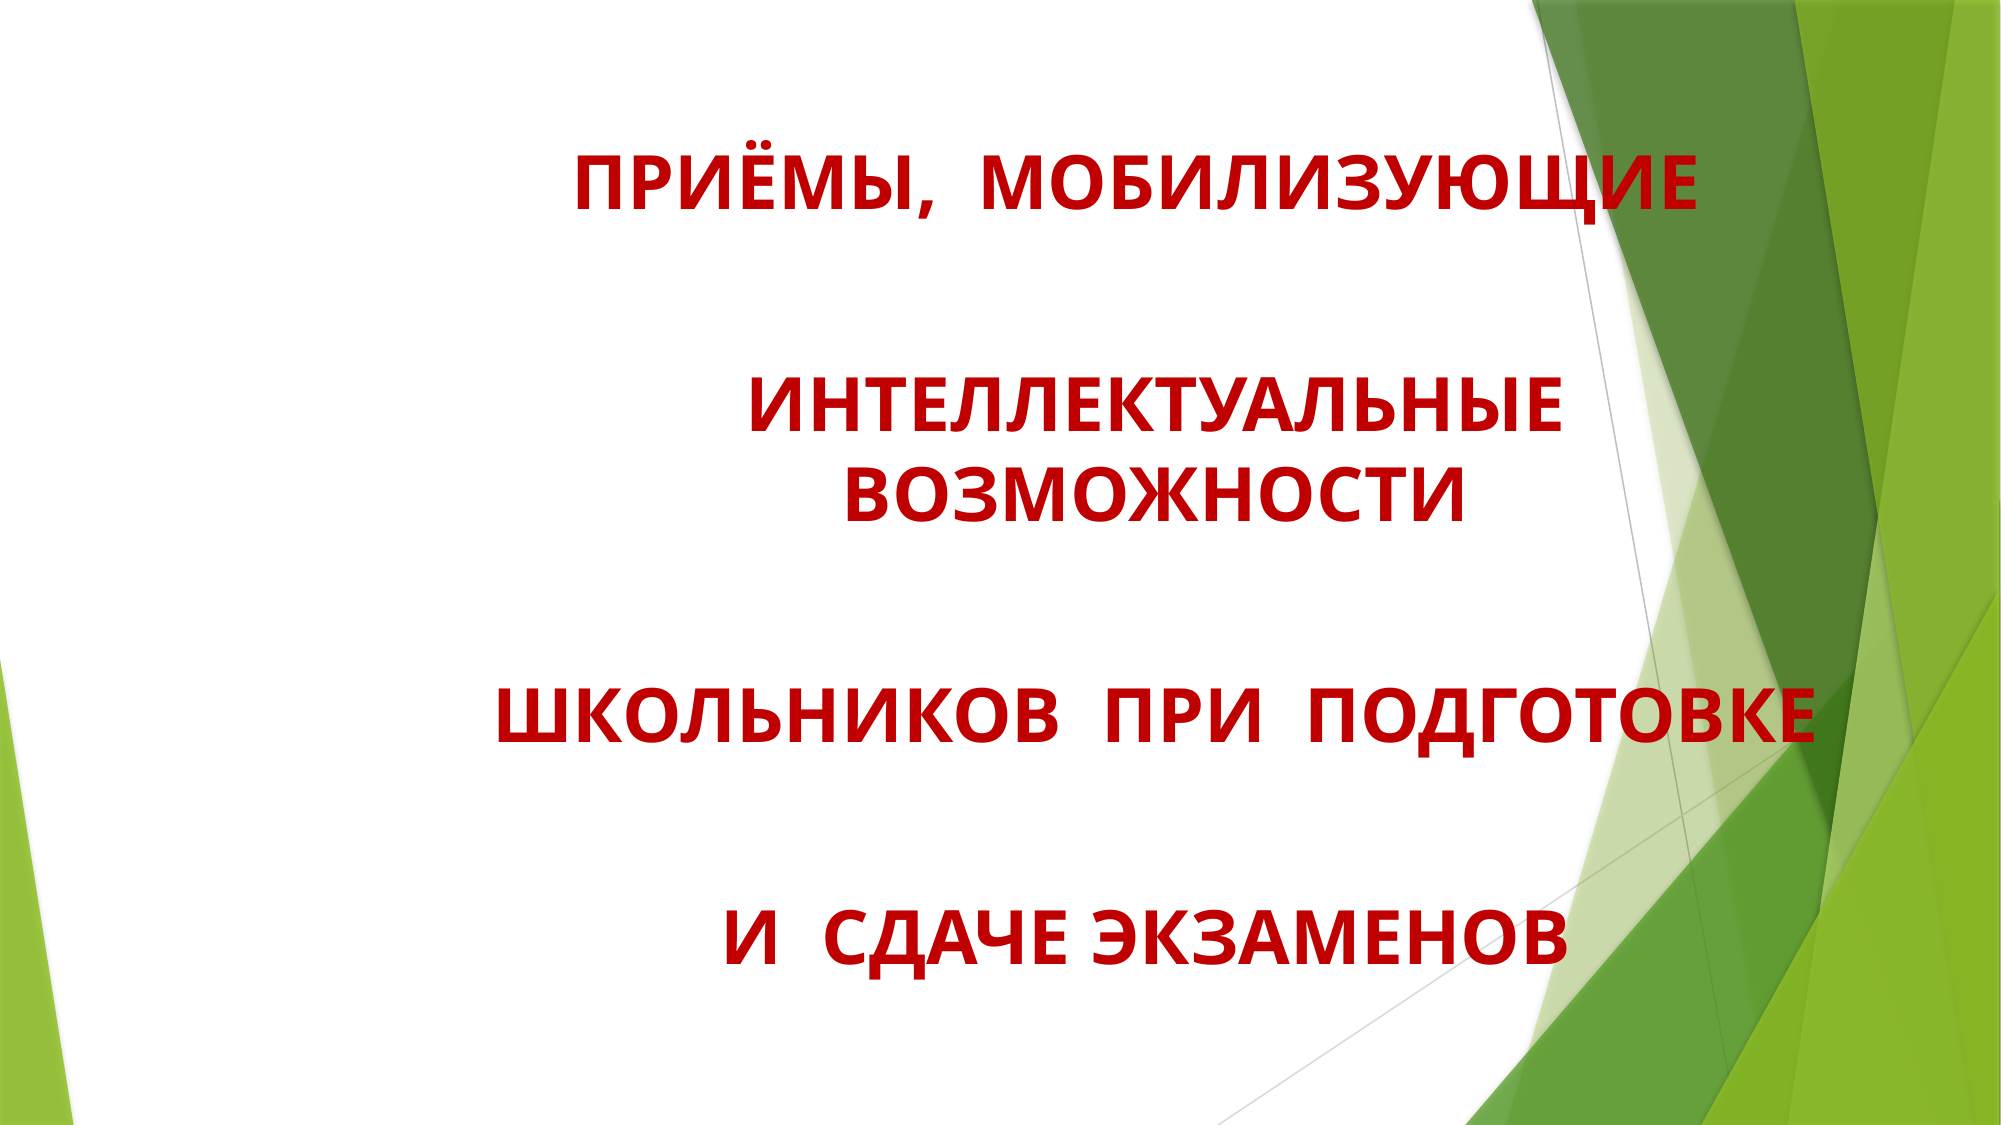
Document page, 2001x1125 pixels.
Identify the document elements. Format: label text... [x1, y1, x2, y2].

list ПРИЁМЫ, МОБИЛИЗУЮЩИЕ ИНТЕЛЛЕКТУАЛЬНЫЕ ВОЗМОЖНОСТИ ШКОЛЬНИКОВ ПРИ ПОДГОТОВКЕ И СДАЧЕ ЭКЗАМЕНОВ [424, 127, 1888, 1041]
